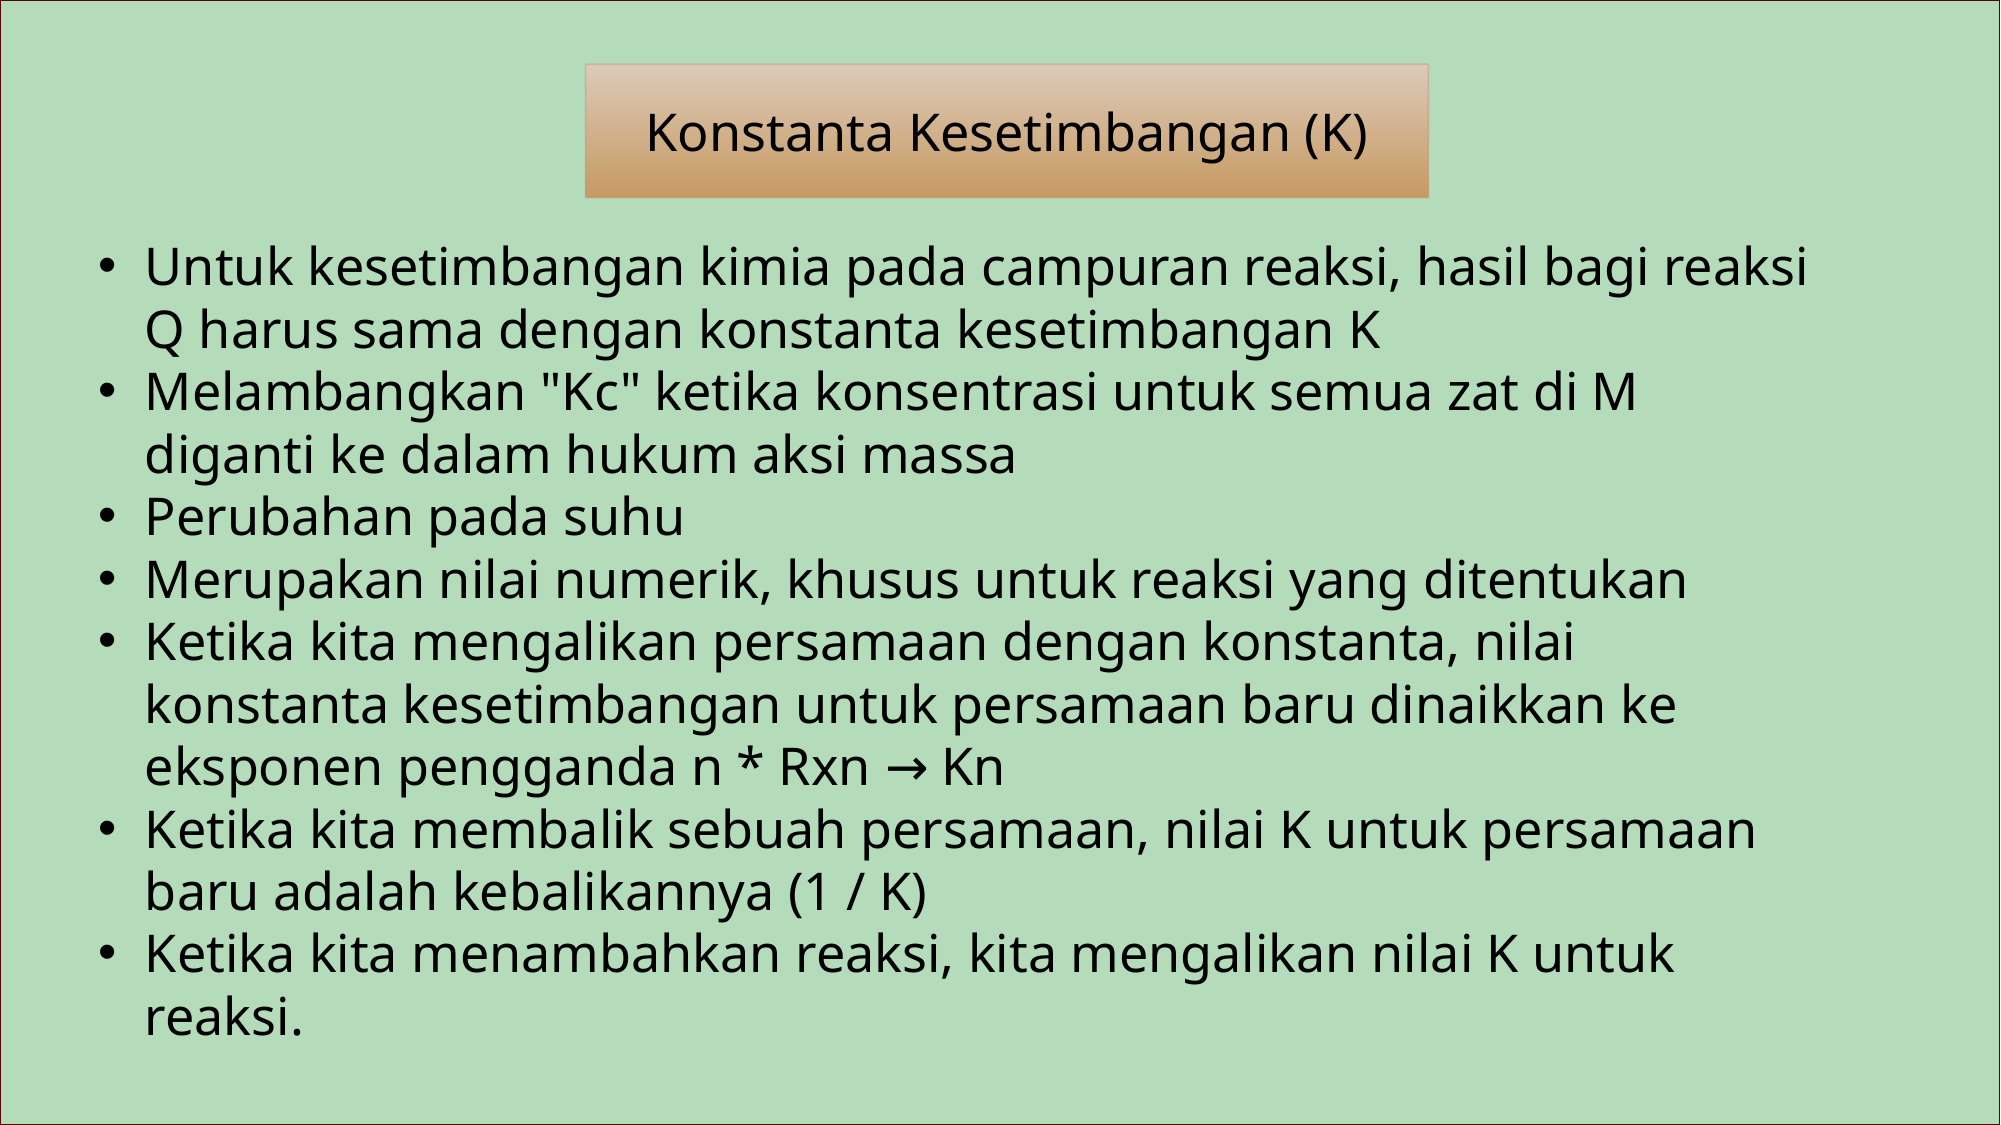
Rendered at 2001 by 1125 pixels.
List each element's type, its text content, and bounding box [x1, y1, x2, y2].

text_box [0, 0, 2000, 1125]
text_box Untuk kesetimbangan kimia pada campuran reaksi, hasil bagi reaksi Q harus sama dengan konstanta kesetimbangan K Melambangkan "Kc" ketika konsentrasi untuk semua zat di M diganti ke dalam hukum aksi massa Perubahan pada suhu Merupakan nilai numerik, khusus untuk reaksi yang ditentukan Ketika kita mengalikan persamaan dengan konstanta, nilai konstanta kesetimbangan untuk persamaan baru dinaikkan ke eksponen pengganda n * Rxn → Kn Ketika kita membalik sebuah persamaan, nilai K untuk persamaan baru adalah kebalikannya (1 / K) Ketika kita menambahkan reaksi, kita mengalikan nilai K untuk reaksi. [83, 226, 1836, 1116]
text_box Konstanta Kesetimbangan (K) [585, 63, 1429, 198]
